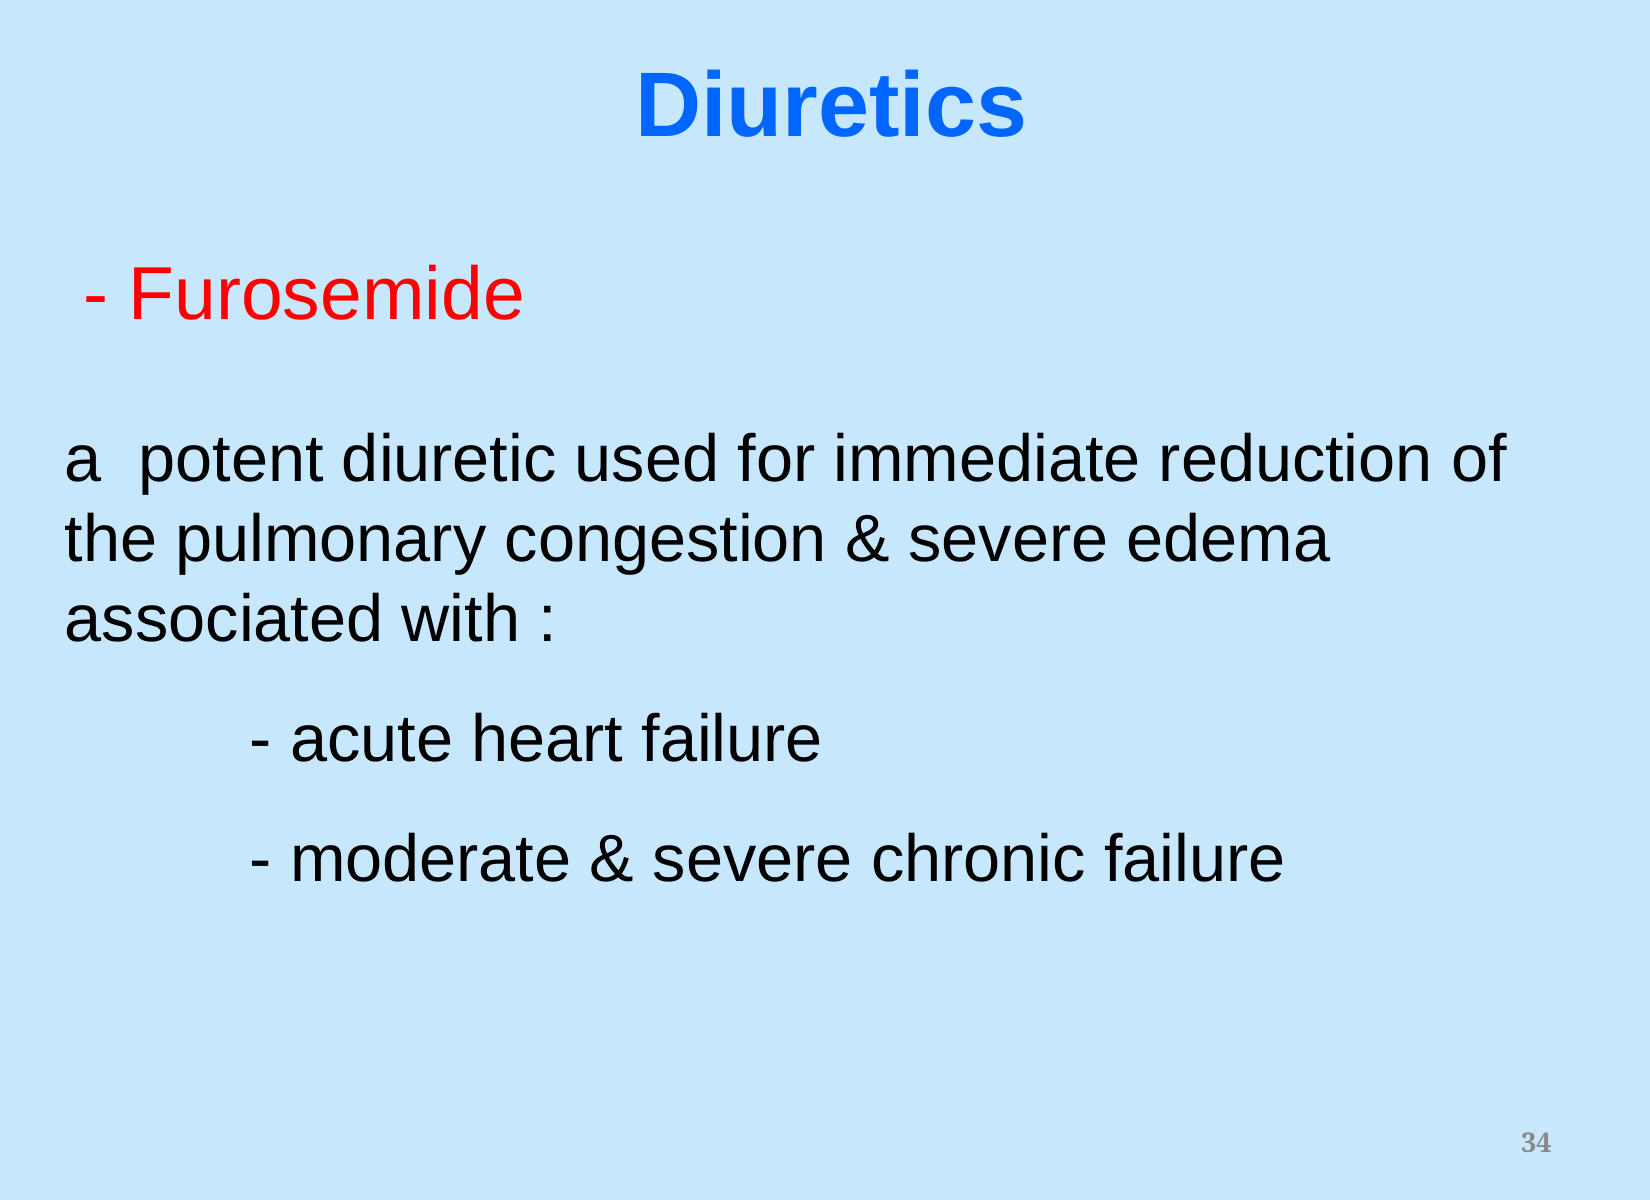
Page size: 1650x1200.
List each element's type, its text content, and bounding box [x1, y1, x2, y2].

text_box Diuretics - Furosemide a potent diuretic used for immediate reduction of the pulmonary congestion & severe edema associated with : - acute heart failure - moderate & severe chronic failure [49, 37, 1613, 1200]
